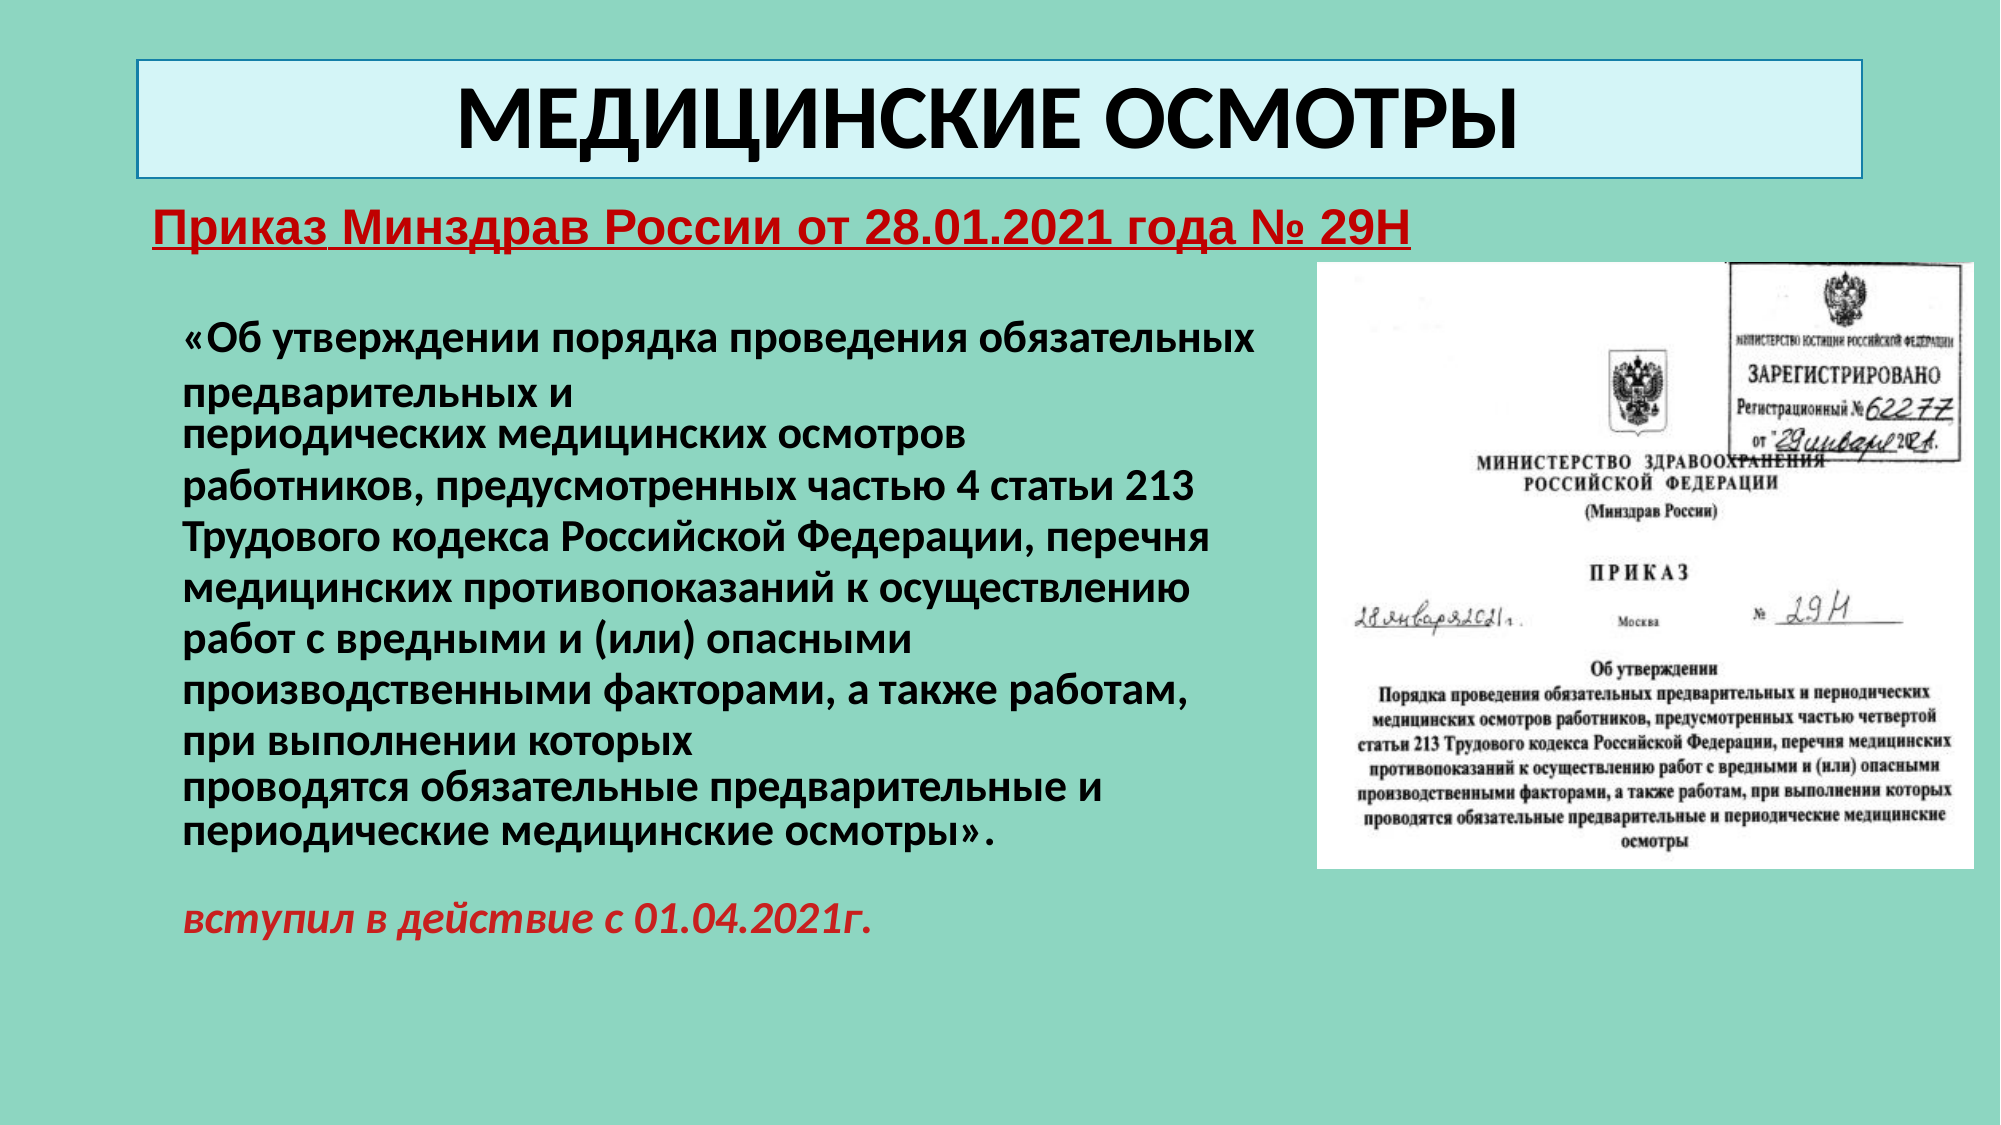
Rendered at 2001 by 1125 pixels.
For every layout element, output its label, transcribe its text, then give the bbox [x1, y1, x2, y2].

list «Об утверждении порядка проведения обязательных предварительных и периодических медицинских осмотров работников, предусмотренных частью 4 статьи 213 Трудового кодекса Российской Федерации, перечня медицинских противопоказаний к осуществлению работ с вредными и (или) опасными производственными факторами, а также работам, при выполнении которых проводятся обязательные предварительные и периодические медицинские осмотры». вступил в действие с 01.04.2021г. [137, 299, 1318, 1014]
text_box Приказ Минздрав России от 28.01.2021 года № 29Н [137, 186, 1446, 262]
title МЕДИЦИНСКИЕ ОСМОТРЫ [136, 59, 1863, 179]
picture [1317, 262, 1974, 869]
